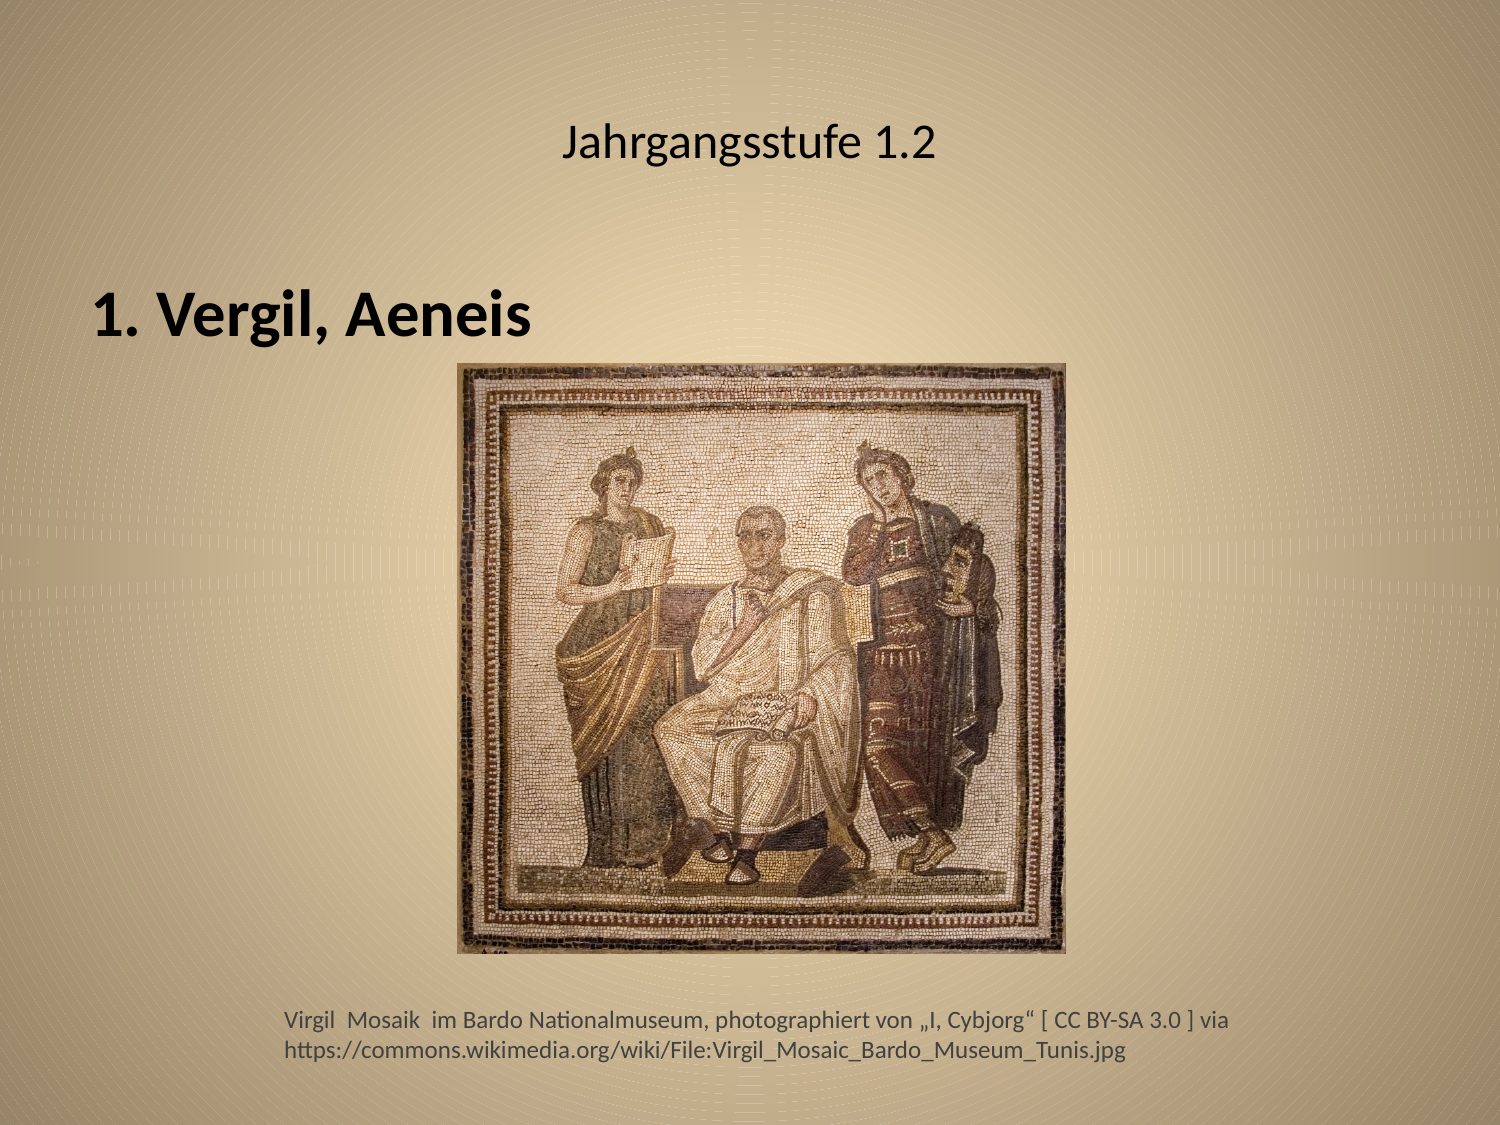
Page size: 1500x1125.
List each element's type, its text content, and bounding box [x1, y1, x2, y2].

text_box Virgil Mosaik im Bardo Nationalmuseum, photographiert von „I, Cybjorg“ [ CC BY-SA 3.0 ] via https://commons.wikimedia.org/wiki/File:Virgil_Mosaic_Bardo_Museum_Tunis.jpg [269, 996, 1278, 1071]
title Jahrgangsstufe 1.2 [75, 45, 1425, 233]
picture [456, 362, 1067, 955]
list 1. Vergil, Aeneis [75, 262, 1425, 1005]
